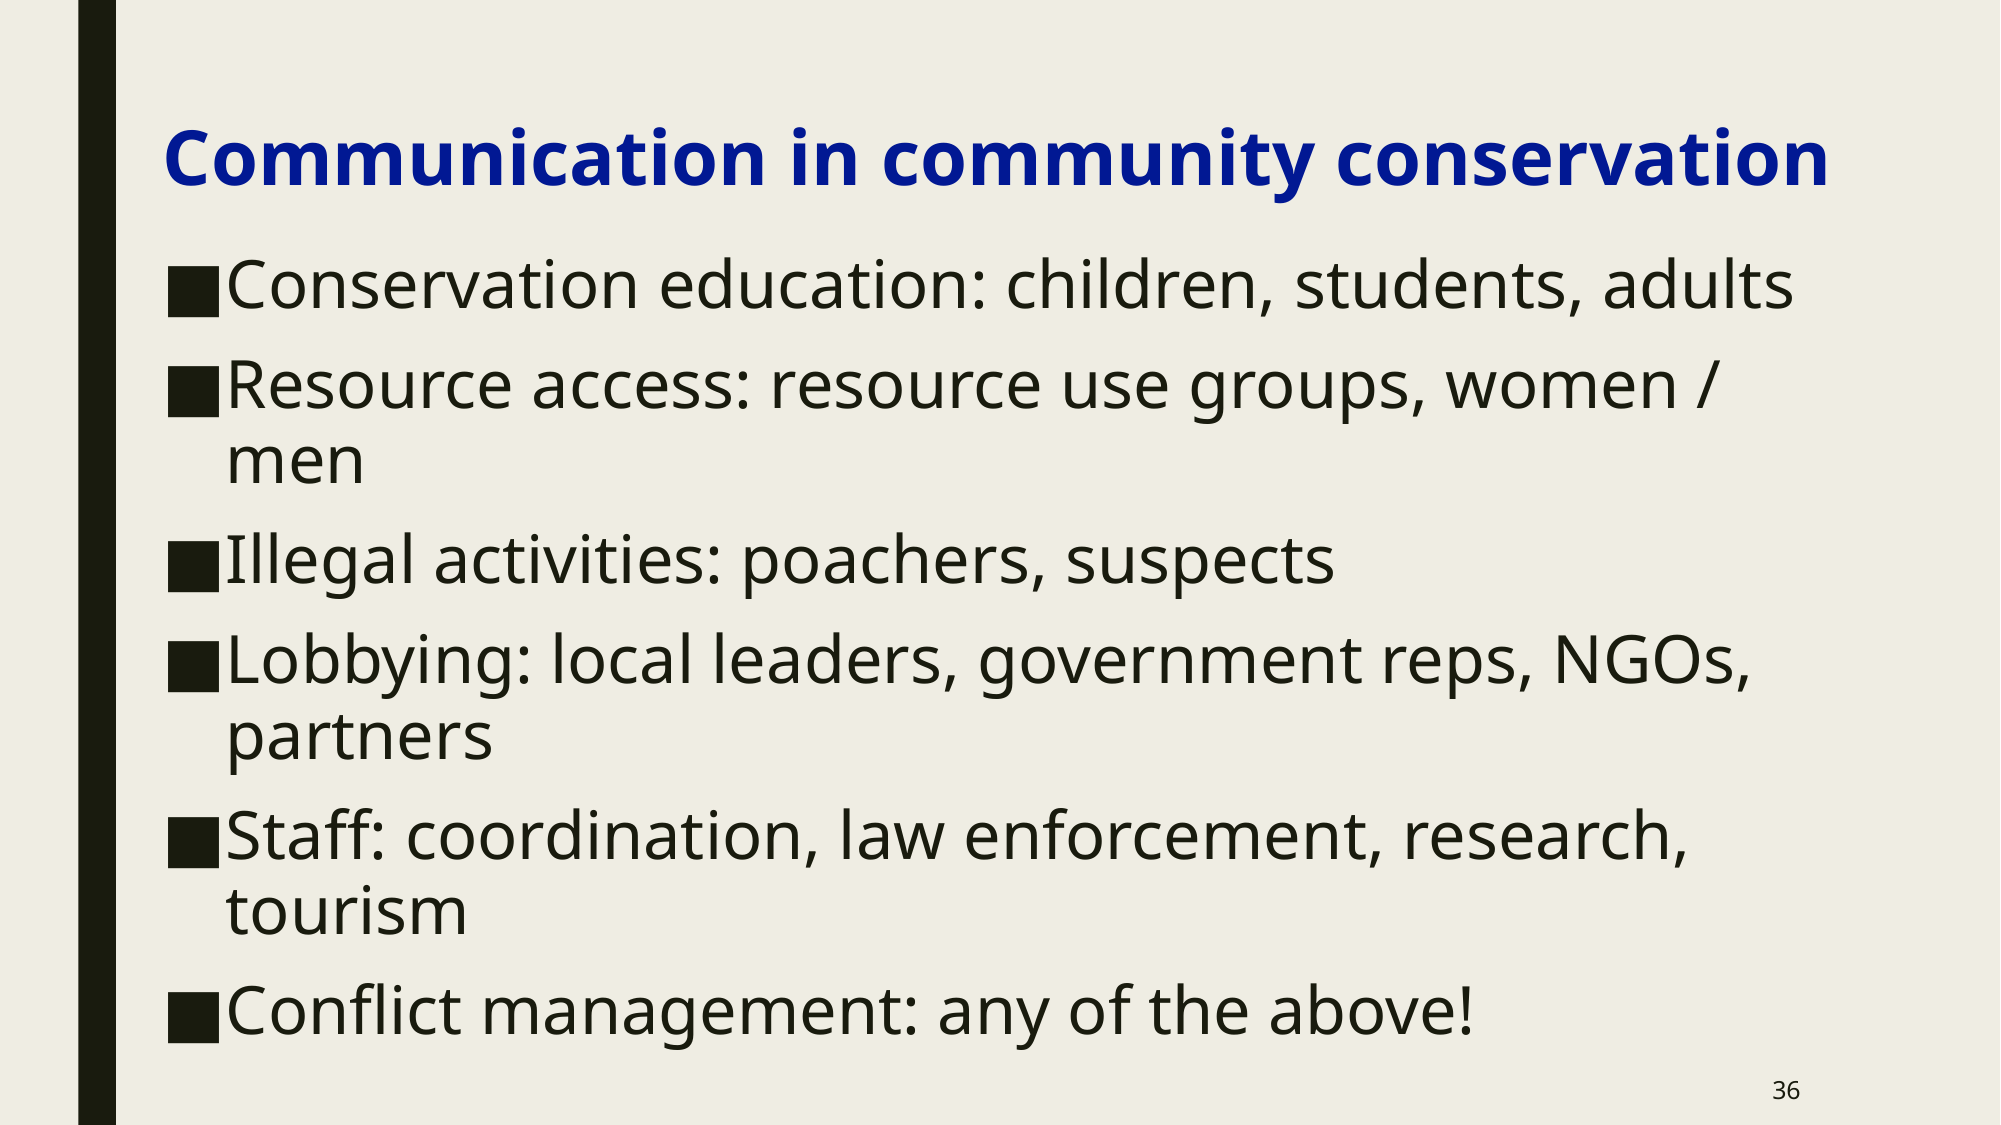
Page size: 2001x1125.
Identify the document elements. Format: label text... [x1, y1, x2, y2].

slide_number 36 [1553, 1058, 1816, 1125]
title Communication in community conservation [147, 112, 1935, 282]
list Conservation education: children, students, adults Resource access: resource use groups, women / men Illegal activities: poachers, suspects Lobbying: local leaders, government reps, NGOs, partners Staff: coordination, law enforcement, research, tourism Conflict management: any of the above! [147, 240, 1842, 884]
